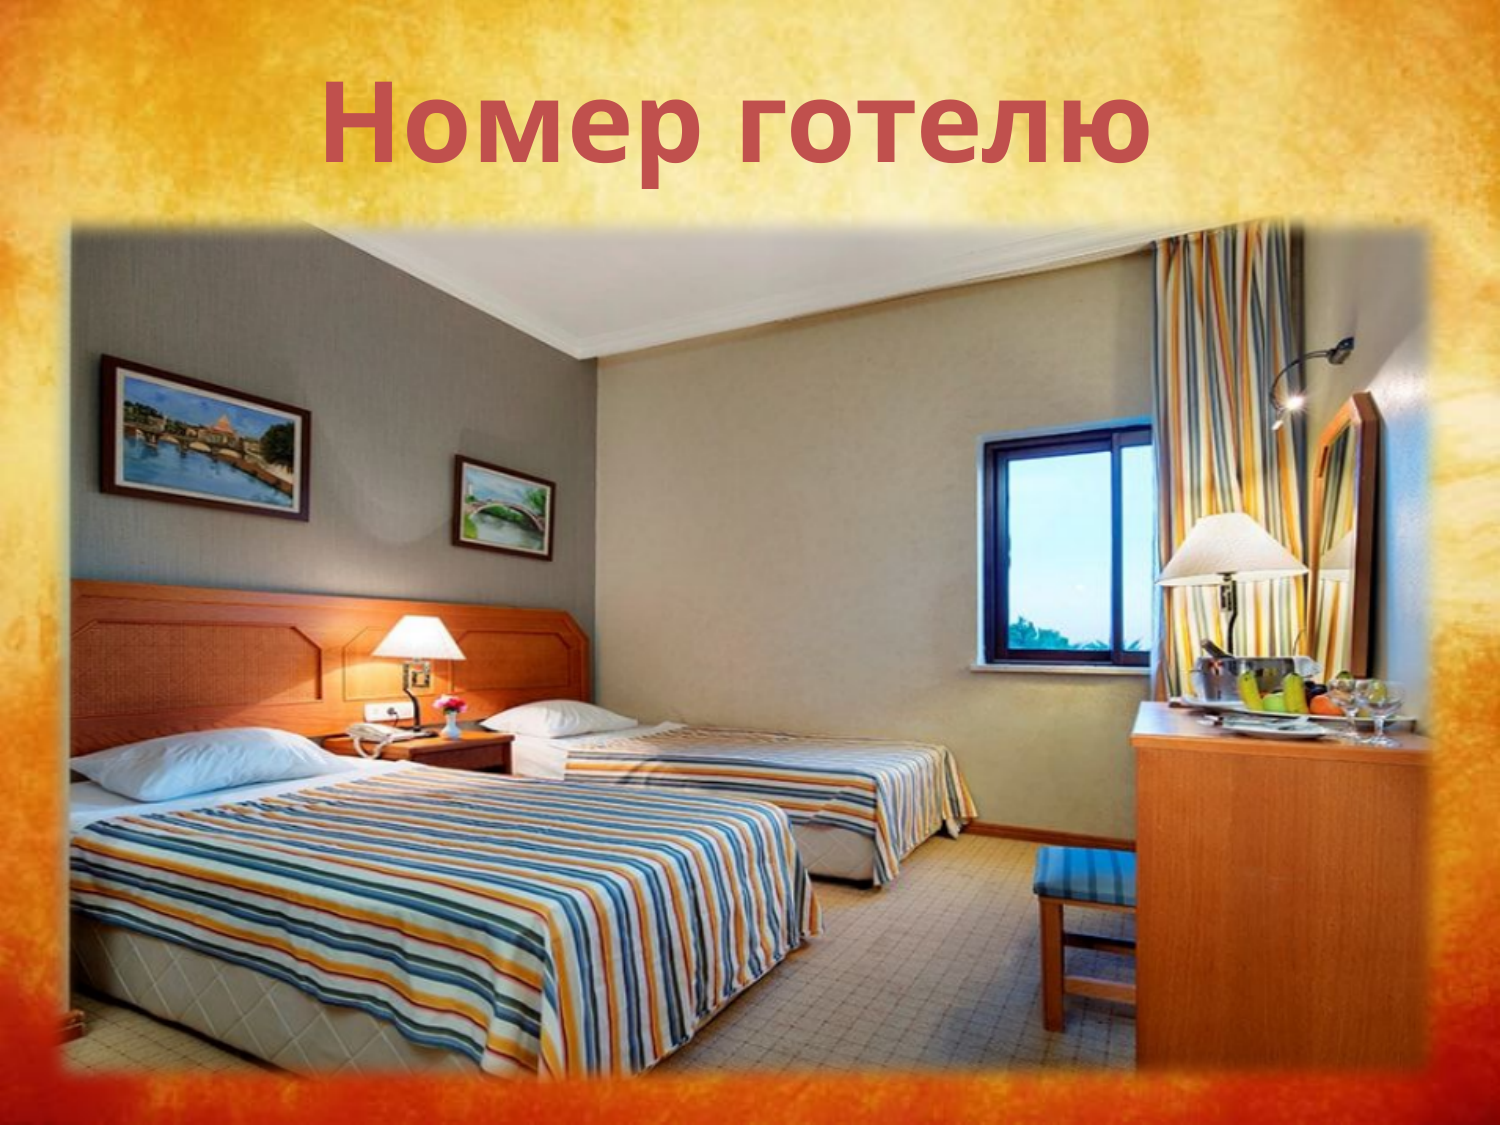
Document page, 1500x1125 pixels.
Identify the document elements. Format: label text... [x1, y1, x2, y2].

picture [0, 210, 1500, 1125]
title Номер готелю [0, 0, 1500, 235]
